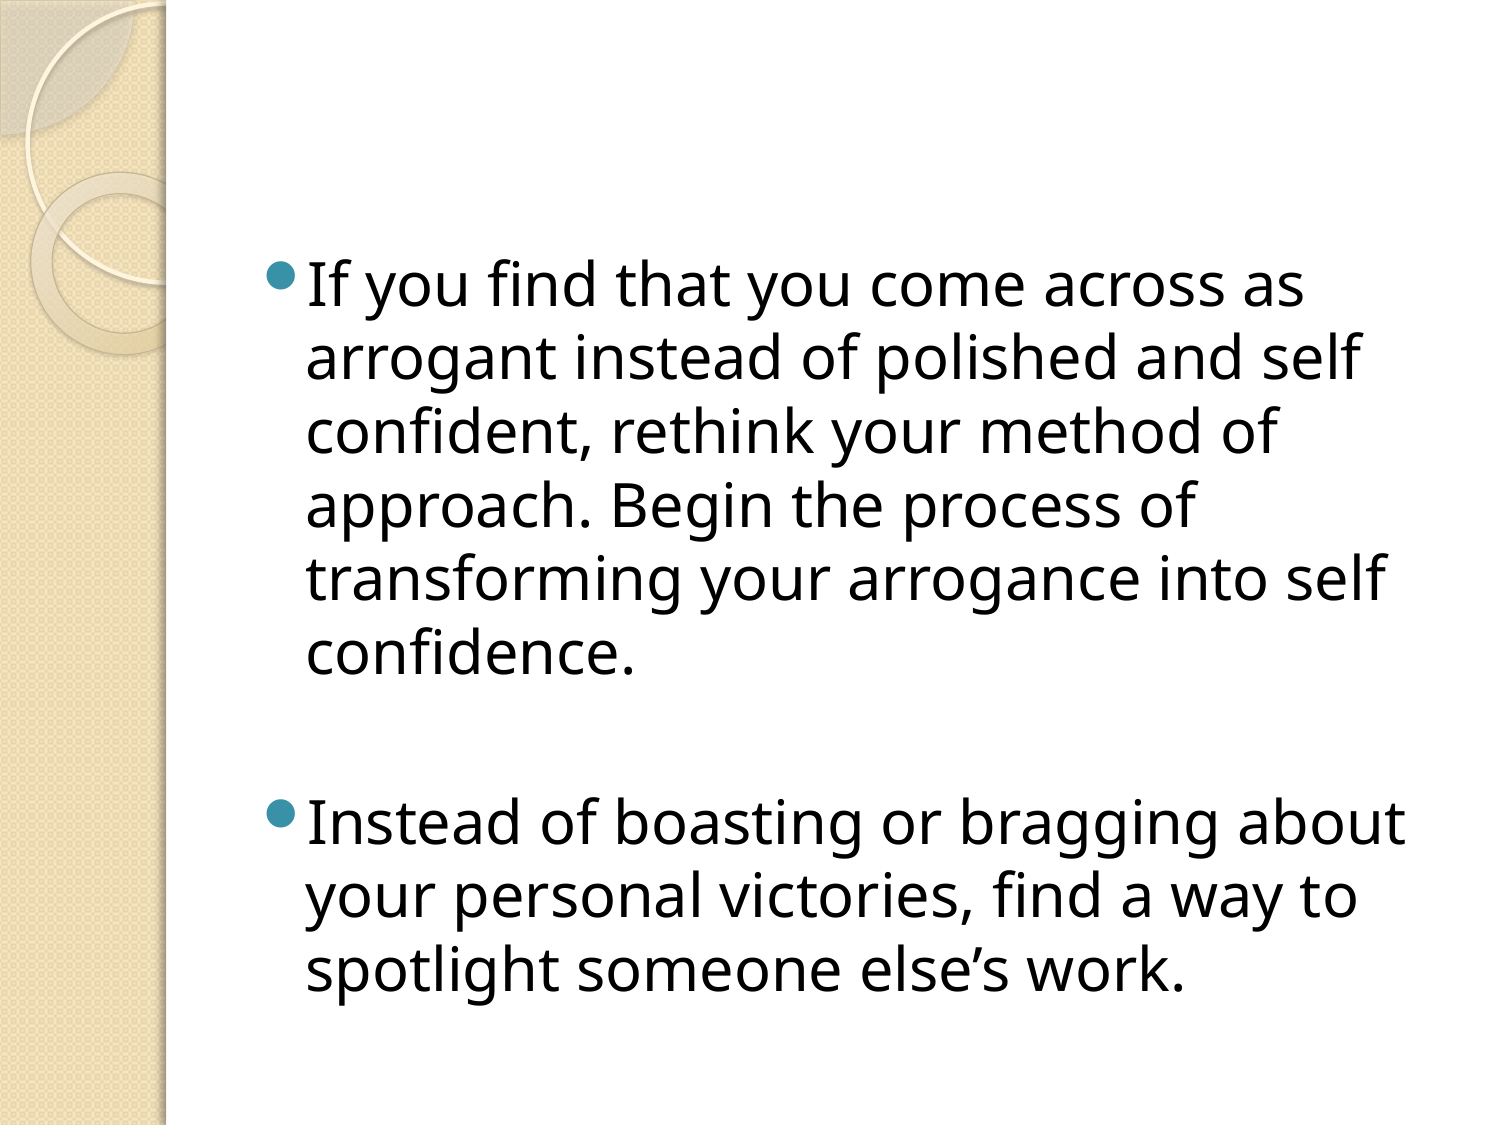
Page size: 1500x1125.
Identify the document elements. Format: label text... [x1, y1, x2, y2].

list If you find that you come across as arrogant instead of polished and self confident, rethink your method of approach. Begin the process of transforming your arrogance into self confidence. Instead of boasting or bragging about your personal victories, find a way to spotlight someone else’s work. [235, 237, 1466, 1025]
